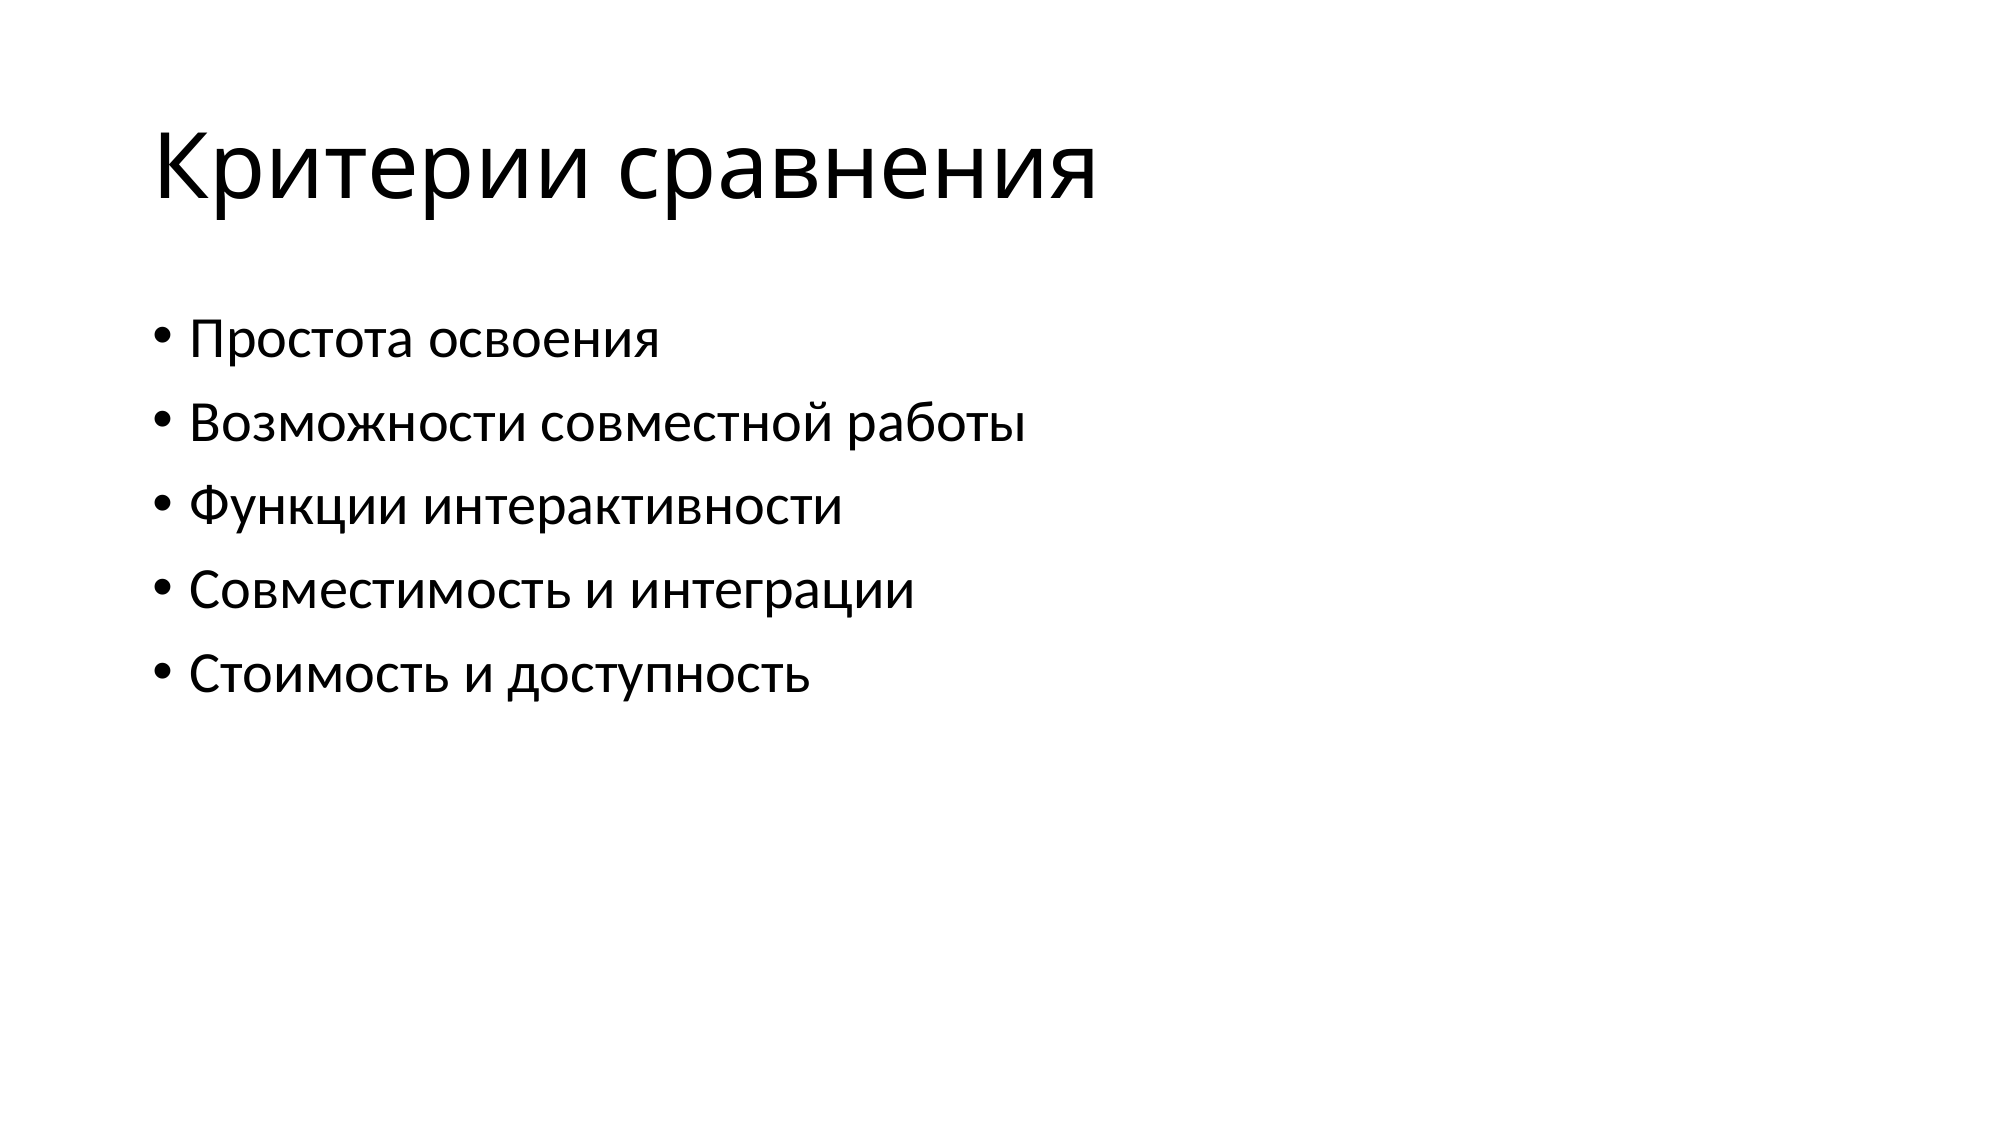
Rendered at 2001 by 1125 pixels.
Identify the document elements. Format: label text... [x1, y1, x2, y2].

list Простота освоения Возможности совместной работы Функции интерактивности Совместимость и интеграции Стоимость и доступность [137, 299, 1863, 1014]
title Критерии сравнения [137, 59, 1863, 278]
